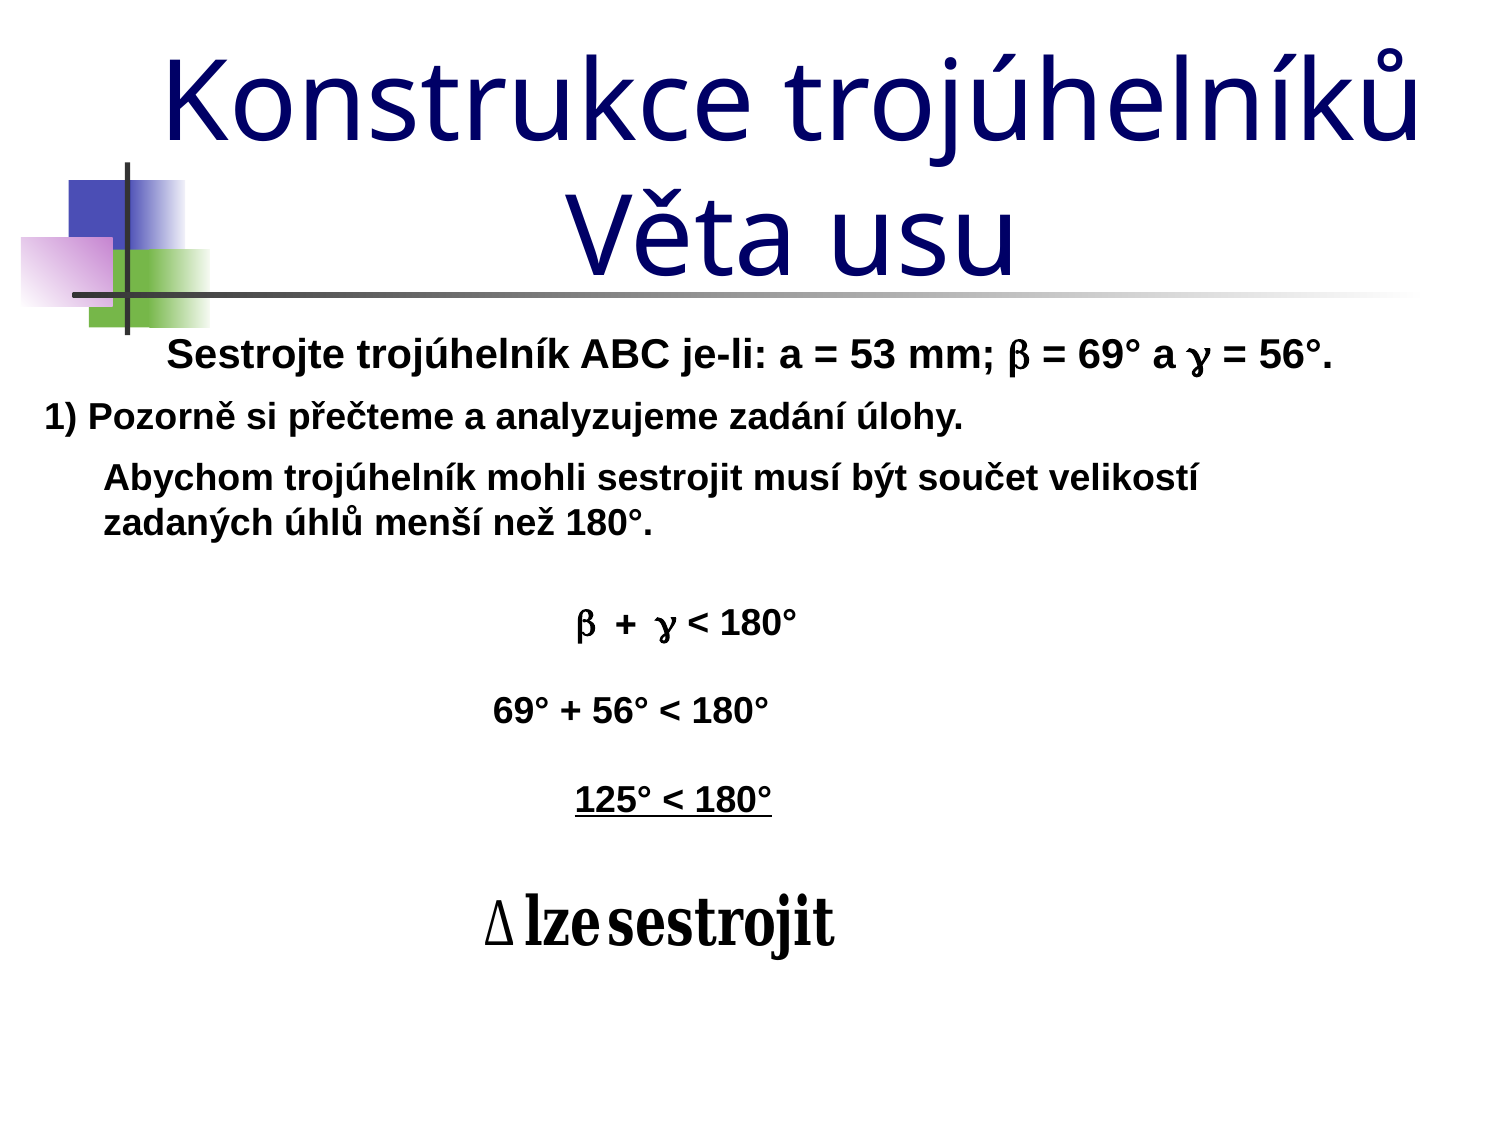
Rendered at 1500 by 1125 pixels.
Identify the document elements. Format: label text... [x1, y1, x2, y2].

text_box 125° < 180° [559, 767, 821, 828]
text_box Abychom trojúhelník mohli sestrojit musí být součet velikostí zadaných úhlů menší než 180°. [88, 445, 1376, 551]
text_box 69° + 56° < 180° [478, 679, 851, 739]
text_box 1) Pozorně si přečteme a analyzujeme zadání úlohy. [29, 384, 998, 445]
text_box Sestrojte trojúhelník ABC je-li: a = 53 mm; b = 69° a g = 56°. [0, 319, 1500, 384]
text_box Konstrukce trojúhelníků Věta usu [115, 42, 1471, 283]
text_box b + g < 180° [561, 590, 815, 651]
